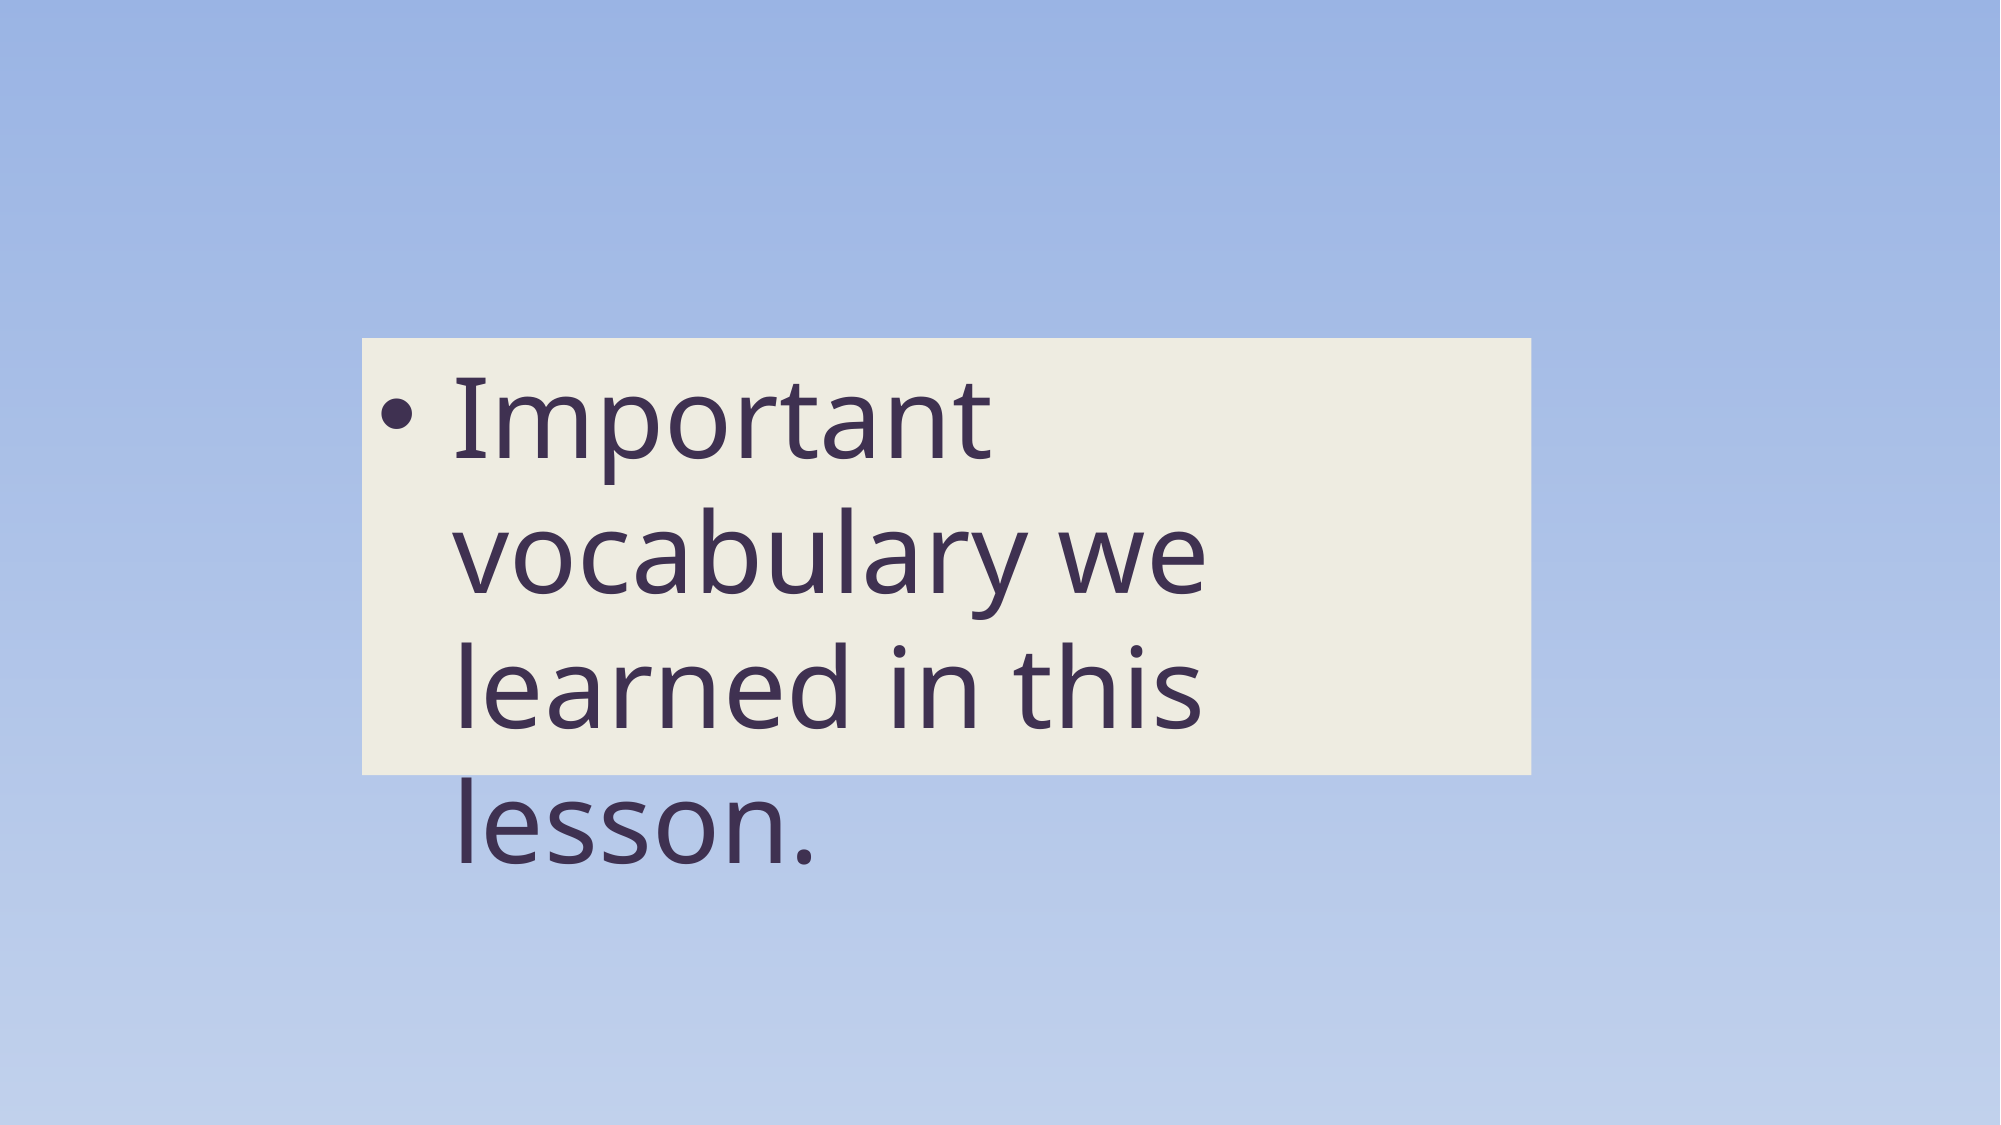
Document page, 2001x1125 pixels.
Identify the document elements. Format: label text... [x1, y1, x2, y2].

list Important vocabulary we learned in this lesson. [362, 338, 1532, 776]
